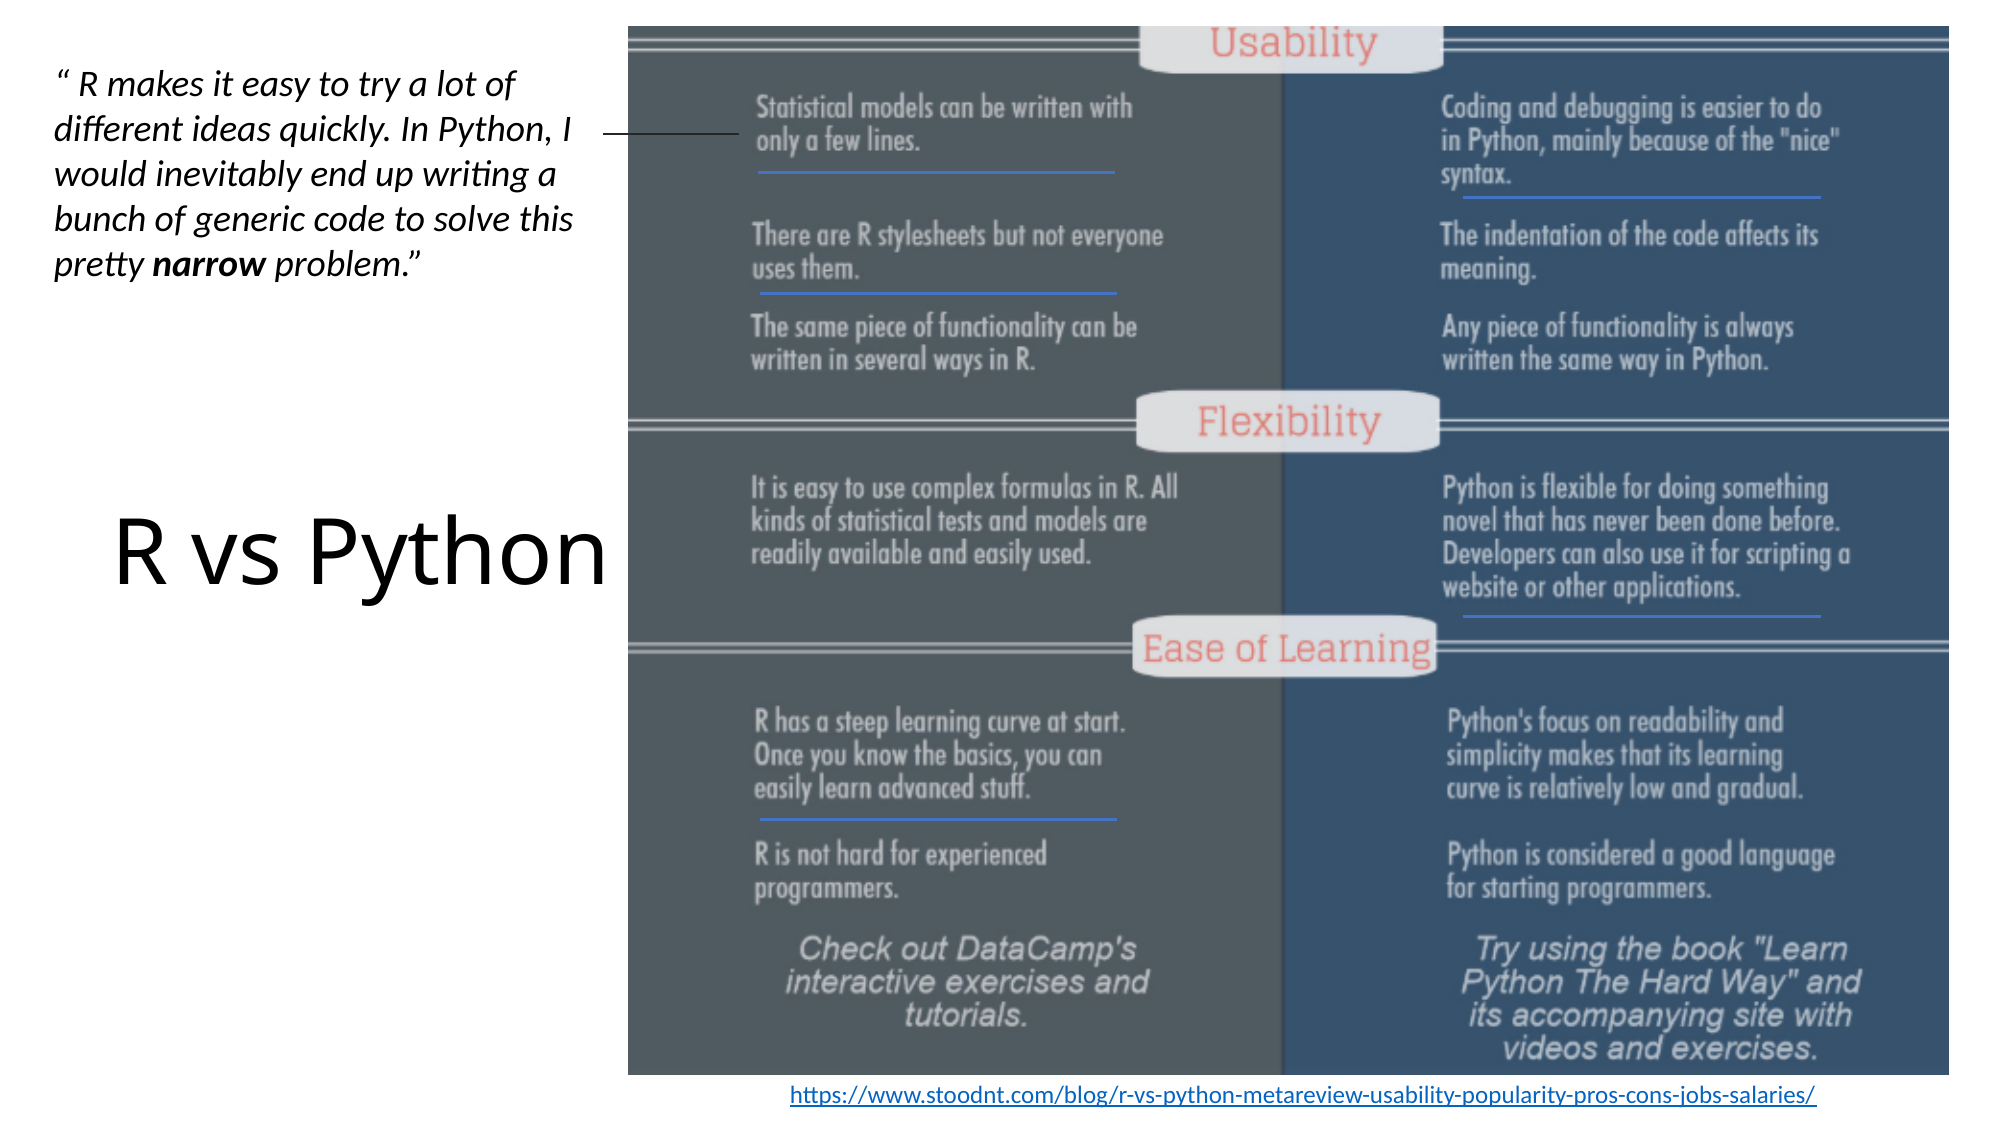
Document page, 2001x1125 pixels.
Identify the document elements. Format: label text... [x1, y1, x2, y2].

text_box https://www.stoodnt.com/blog/r-vs-python-metareview-usability-popularity-pros-cons-jobs-salaries/ [775, 1075, 1851, 1116]
title R vs Python [96, 446, 628, 664]
picture [628, 26, 1949, 1075]
text_box “ R makes it easy to try a lot of different ideas quickly. In Python, I would inevitably end up writing a bunch of generic code to solve this pretty narrow problem.” [39, 51, 628, 292]
